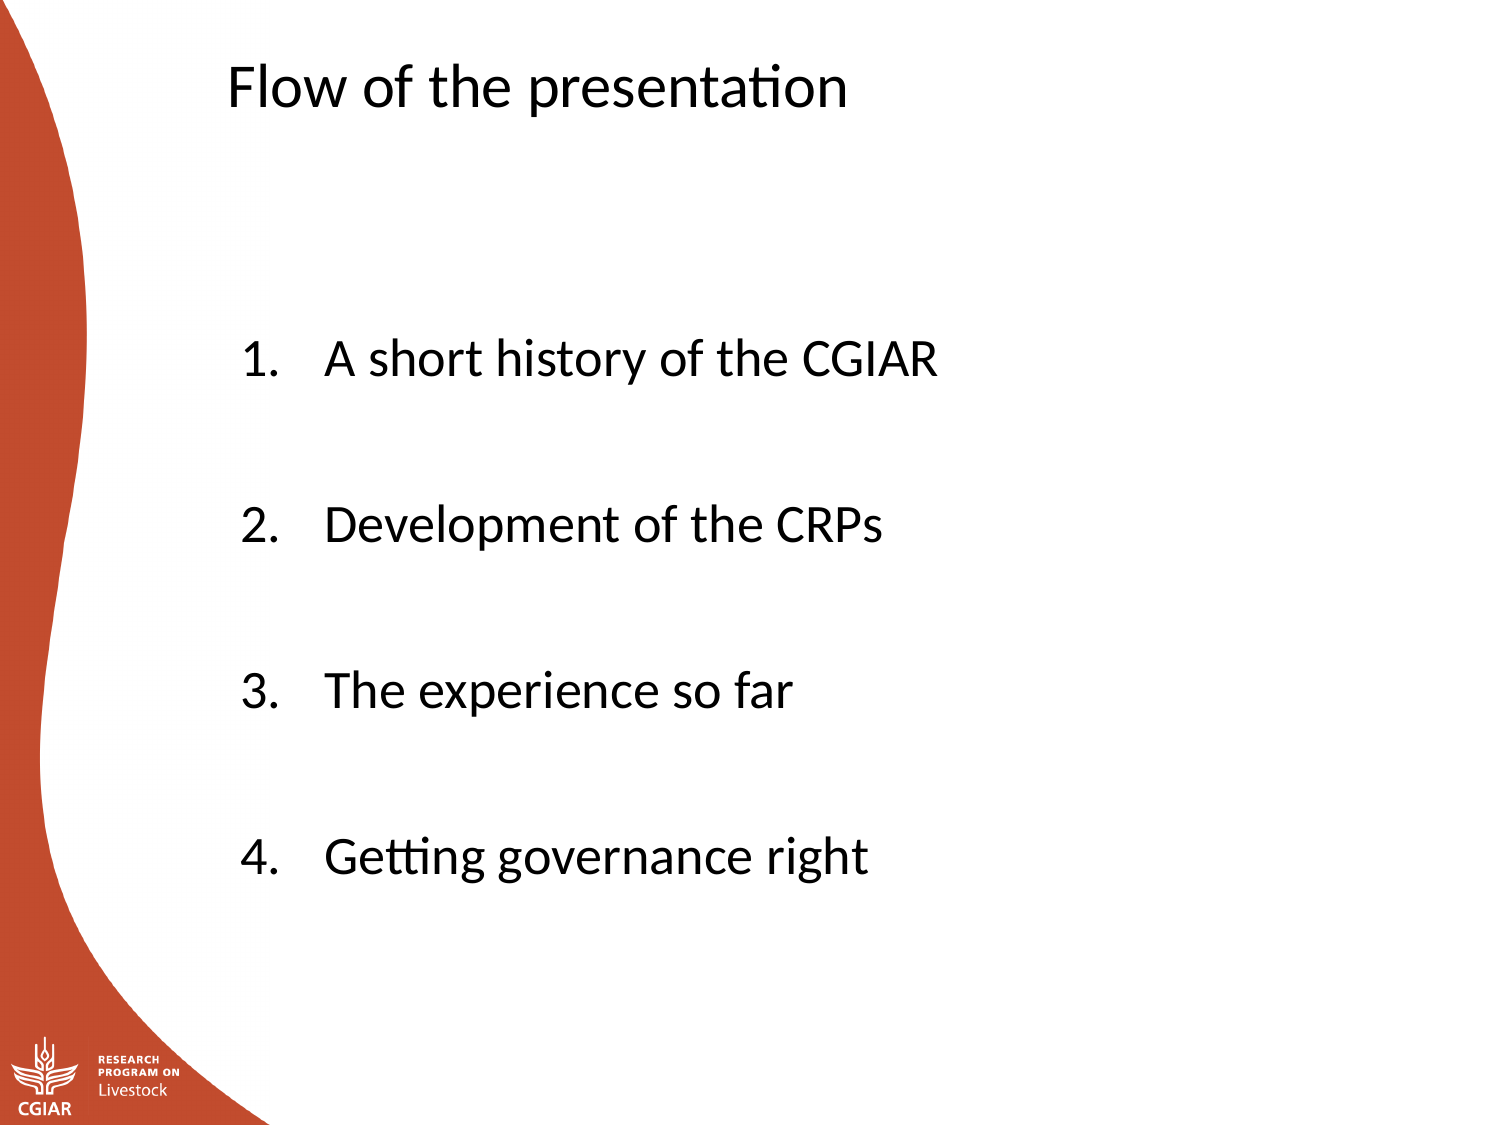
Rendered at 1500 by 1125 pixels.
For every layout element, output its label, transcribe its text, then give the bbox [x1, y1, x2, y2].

list A short history of the CGIAR Development of the CRPs The experience so far Getting governance right [225, 249, 1450, 1050]
list Flow of the presentation [212, 37, 1450, 225]
picture [0, 0, 270, 1125]
